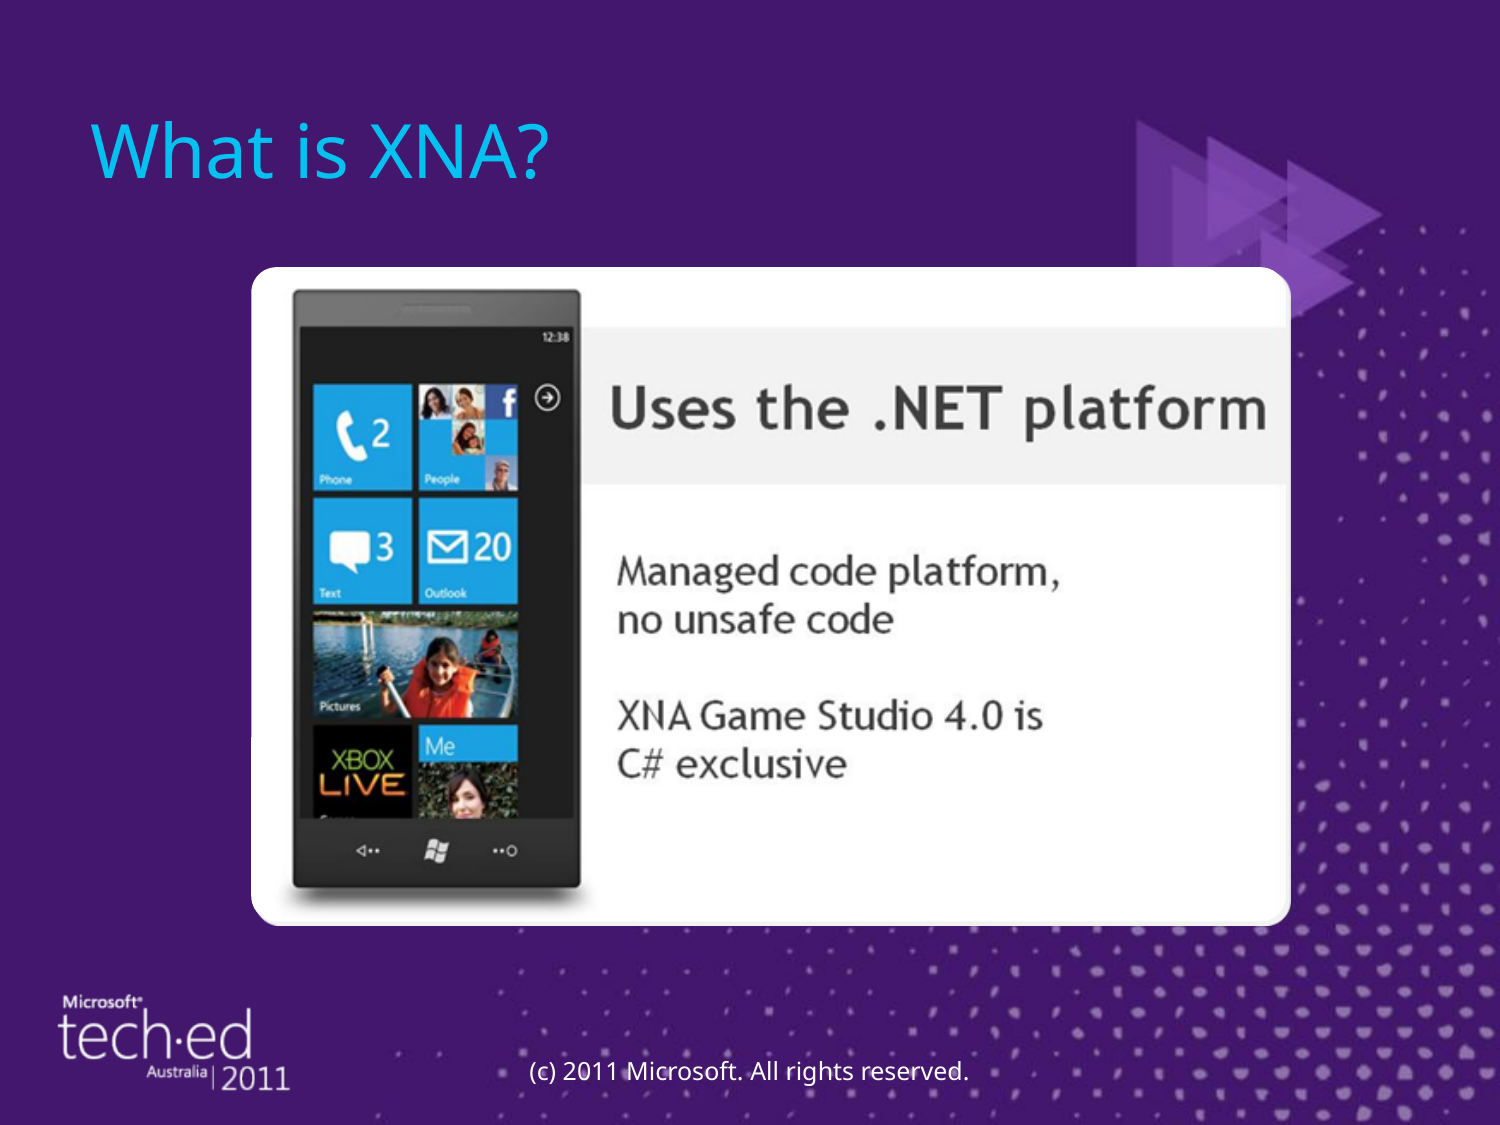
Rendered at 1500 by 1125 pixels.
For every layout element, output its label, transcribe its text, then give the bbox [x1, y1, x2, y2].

picture [0, 0, 1500, 1125]
footer (c) 2011 Microsoft. All rights reserved. [512, 1042, 988, 1103]
title What is XNA? [75, 54, 1425, 243]
